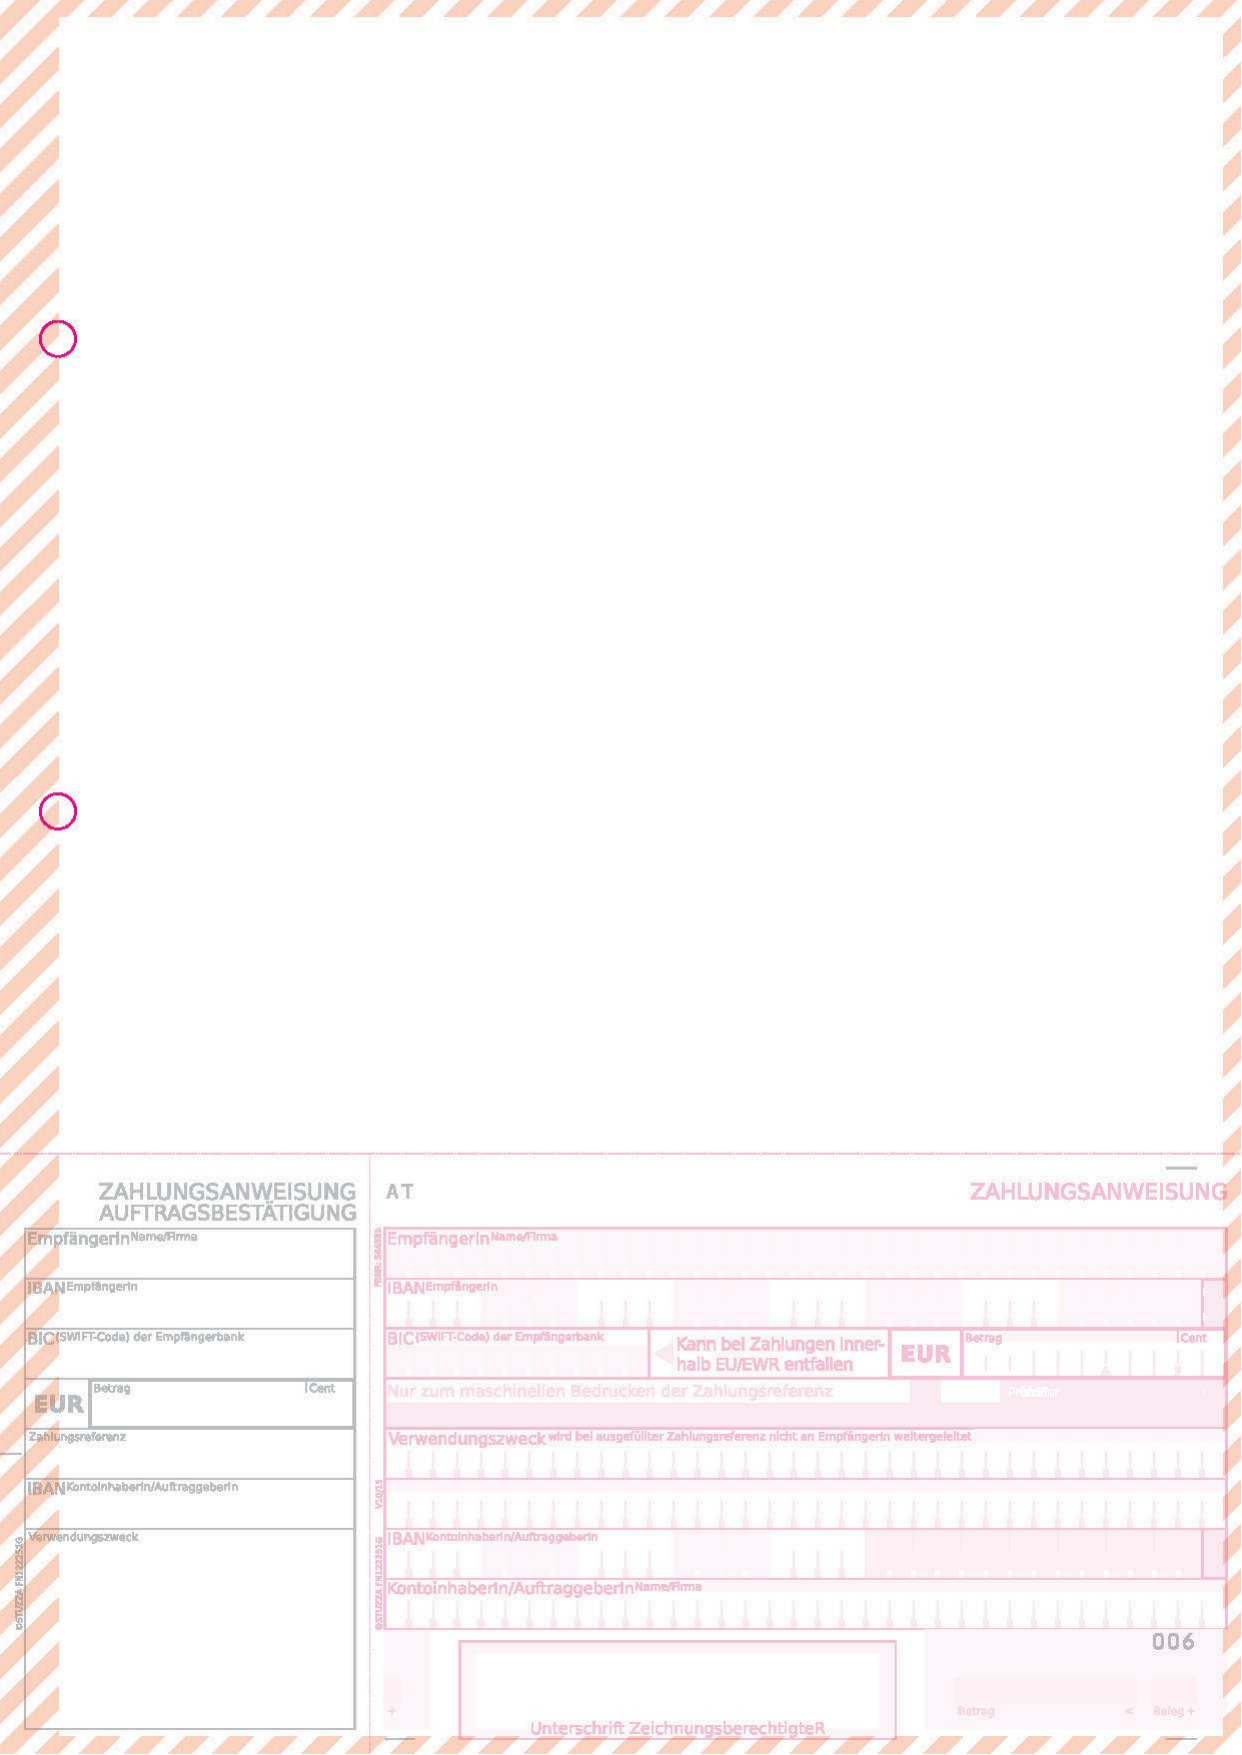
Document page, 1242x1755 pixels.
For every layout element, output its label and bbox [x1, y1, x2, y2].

text_box [0, 0, 1241, 1754]
